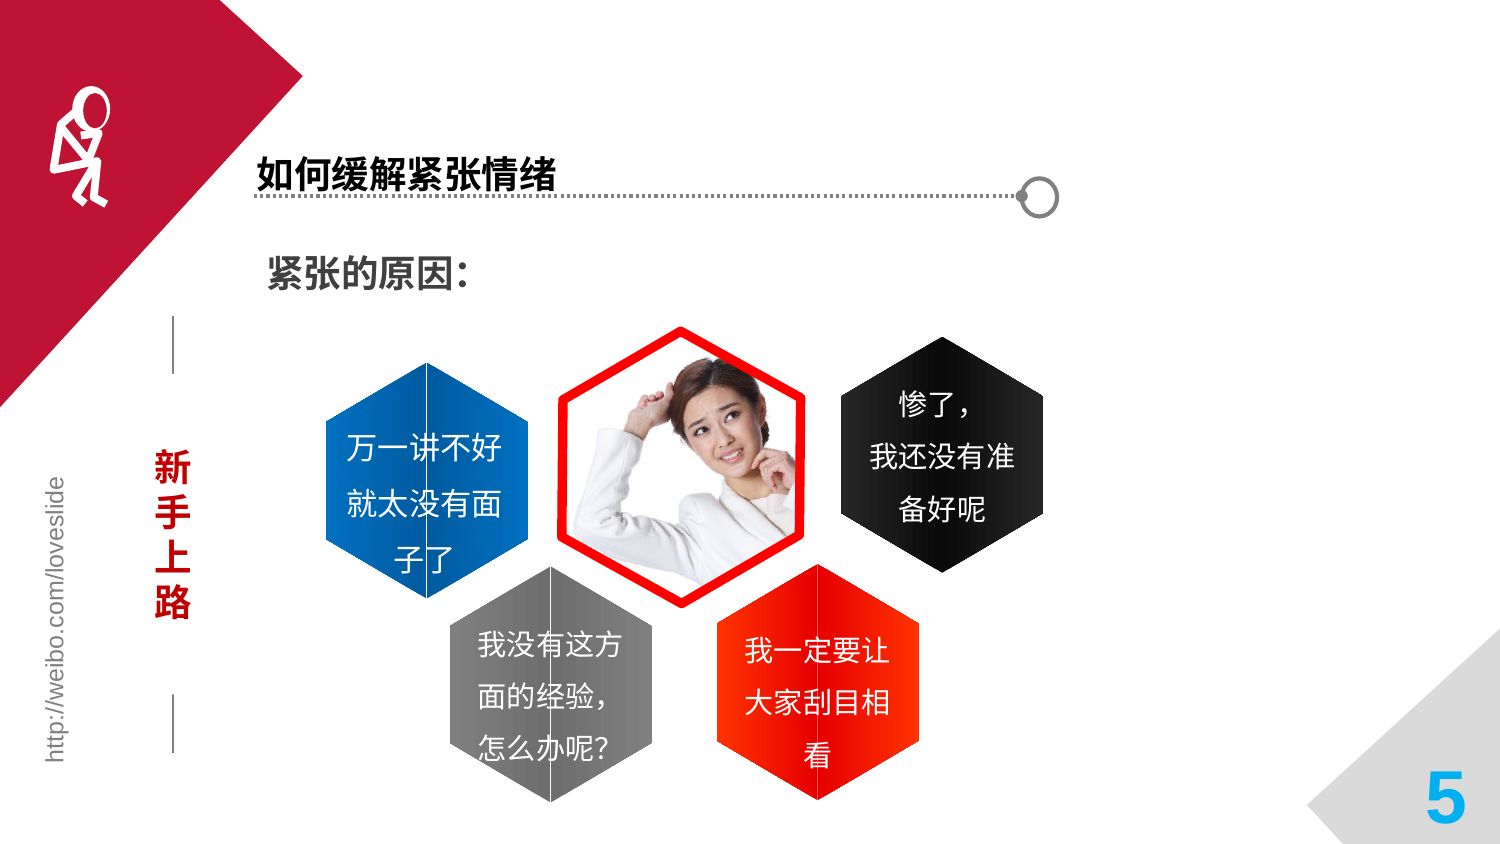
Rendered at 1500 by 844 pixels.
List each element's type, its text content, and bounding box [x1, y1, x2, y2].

text_box 新手上路 [177, 373, 211, 695]
slide_number 5 [1306, 764, 1483, 824]
picture [542, 338, 820, 597]
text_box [449, 566, 653, 803]
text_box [325, 362, 529, 599]
text_box [0, 0, 303, 408]
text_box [840, 336, 1044, 573]
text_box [716, 563, 920, 801]
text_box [53, 85, 111, 205]
text_box http://weibo.com/loveslide [30, 461, 76, 779]
text_box [1324, 628, 1500, 844]
text_box 新手上路 [135, 373, 168, 695]
text_box 如何缓解紧张情绪 [242, 120, 633, 204]
text_box 紧张的原因： [251, 222, 642, 303]
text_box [253, 178, 1058, 217]
